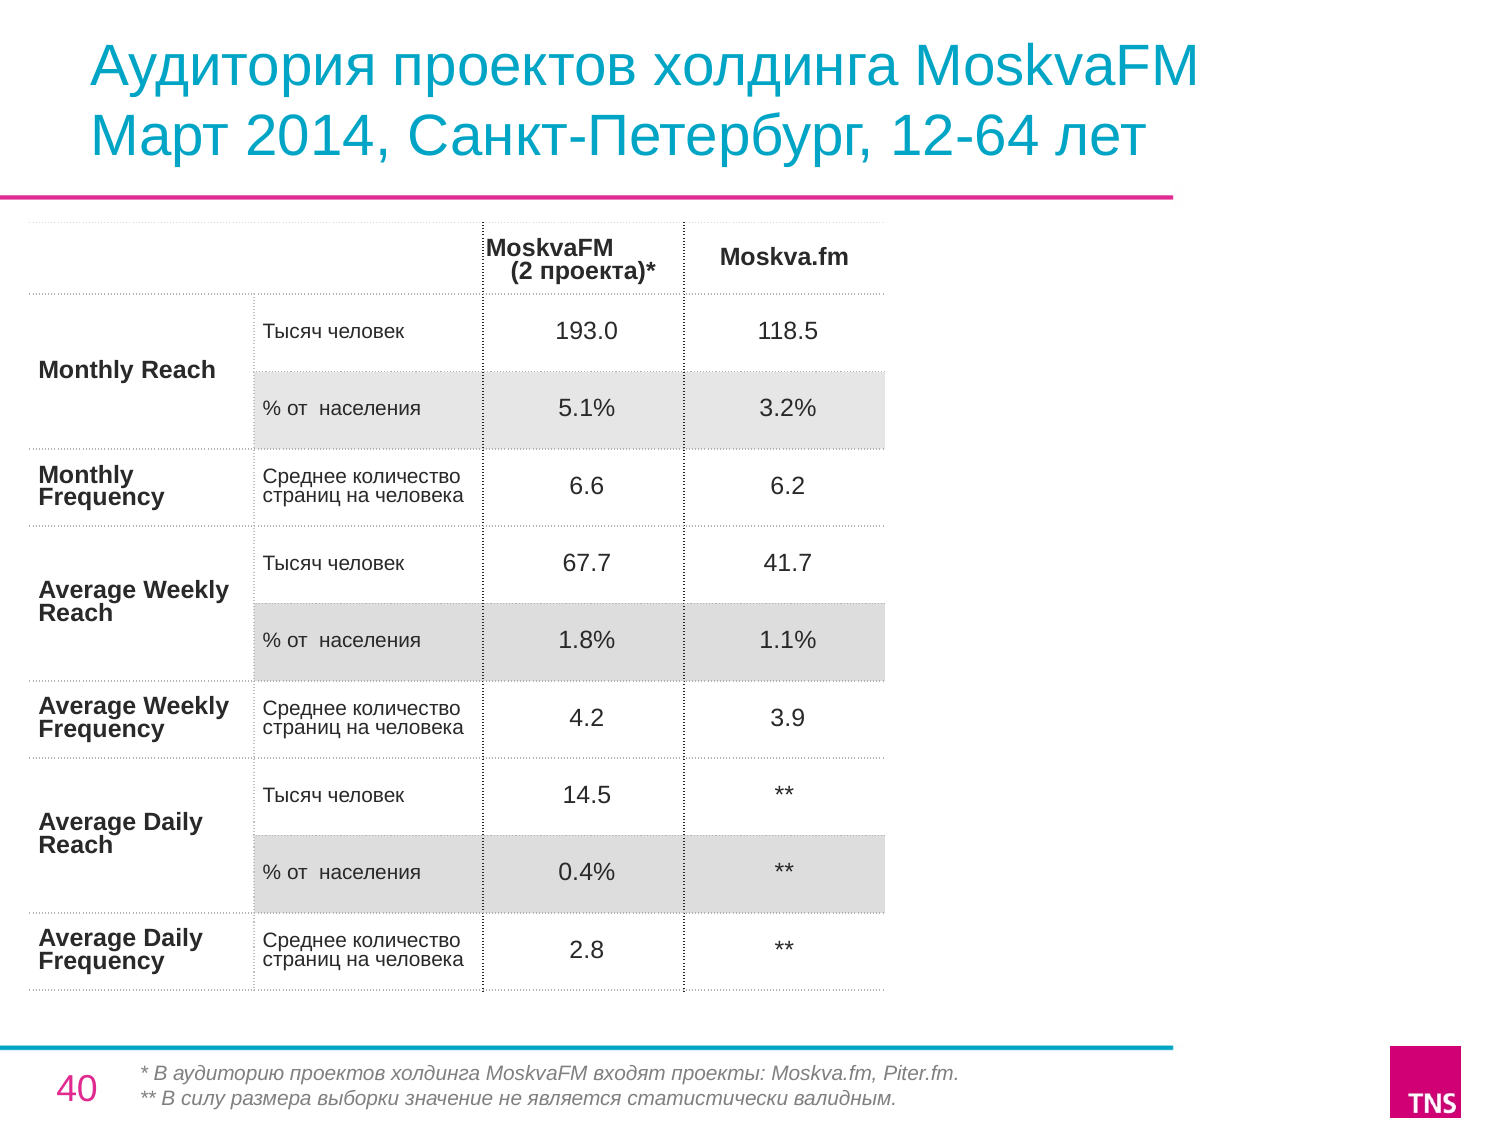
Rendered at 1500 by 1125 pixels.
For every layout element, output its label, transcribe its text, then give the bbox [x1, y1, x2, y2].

table_cell 6.2 [684, 449, 885, 526]
table_header Moskva.fm [684, 223, 885, 294]
table_cell 3.2% [684, 372, 885, 449]
table_cell 5.1% [483, 372, 684, 449]
table_cell % от населения [254, 372, 483, 449]
table_header MoskvaFM (2 проекта)* [483, 223, 684, 294]
table_cell ** [684, 913, 885, 990]
table_cell 4.2 [483, 681, 684, 758]
table_cell Тысяч человек [254, 526, 483, 603]
table_cell Average Weekly Frequency [29, 681, 254, 758]
table_cell 193.0 [483, 294, 684, 372]
table_cell 118.5 [684, 294, 885, 372]
table_cell Среднее количество страниц на человека [254, 681, 483, 758]
text_box * В аудиторию проектов холдинга MoskvaFM входят проекты: Moskva.fm, Piter.fm. ** В силу размера выборки значение не является статистически валидным. [124, 1052, 1463, 1117]
table_cell 2.8 [483, 913, 684, 990]
table_cell 14.5 [483, 758, 684, 835]
table_header [29, 223, 483, 294]
table_cell 0.4% [483, 835, 684, 913]
table_cell Среднее количество страниц на человека [254, 913, 483, 990]
table_cell 41.7 [684, 526, 885, 603]
table_cell Monthly Reach [29, 294, 254, 449]
table_cell Average Daily Reach [29, 758, 254, 913]
table_cell Среднее количество страниц на человека [254, 449, 483, 526]
table_cell Тысяч человек [254, 758, 483, 835]
table_cell ** [684, 835, 885, 913]
table_cell ** [684, 758, 885, 835]
table_cell % от населения [254, 835, 483, 913]
table_cell 3.9 [684, 681, 885, 758]
table_cell Average Daily Frequency [29, 913, 254, 990]
table_cell 1.8% [483, 603, 684, 681]
table_cell Monthly Frequency [29, 449, 254, 526]
title Аудитория проектов холдинга MoskvaFM Март 2014, Санкт-Петербург, 12-64 лет [74, 8, 1476, 187]
table_cell Тысяч человек [254, 294, 483, 372]
table_cell % от населения [254, 603, 483, 681]
table_cell 67.7 [483, 526, 684, 603]
picture [0, 0, 1500, 1125]
table_cell Average Weekly Reach [29, 526, 254, 681]
table_cell 6.6 [483, 449, 684, 526]
table_cell 1.1% [684, 603, 885, 681]
slide_number 40 [40, 1055, 392, 1125]
